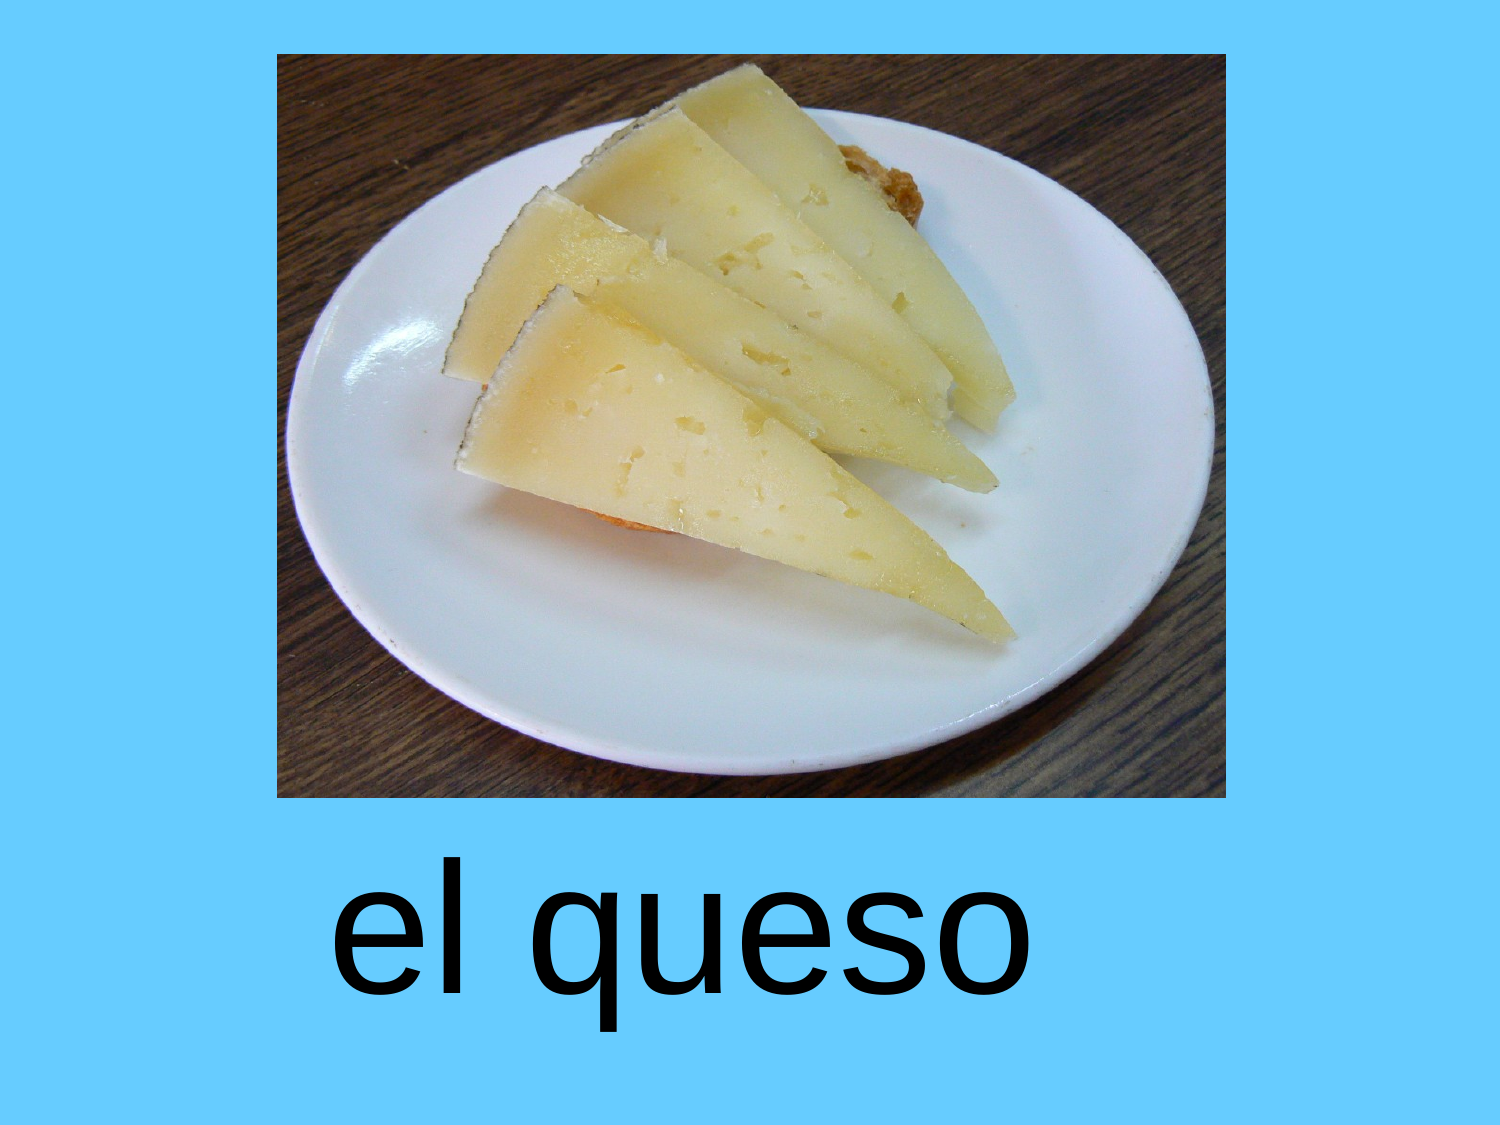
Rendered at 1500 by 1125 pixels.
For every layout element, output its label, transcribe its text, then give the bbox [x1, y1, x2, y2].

picture [277, 54, 1227, 798]
text_box el queso [312, 798, 1282, 1039]
